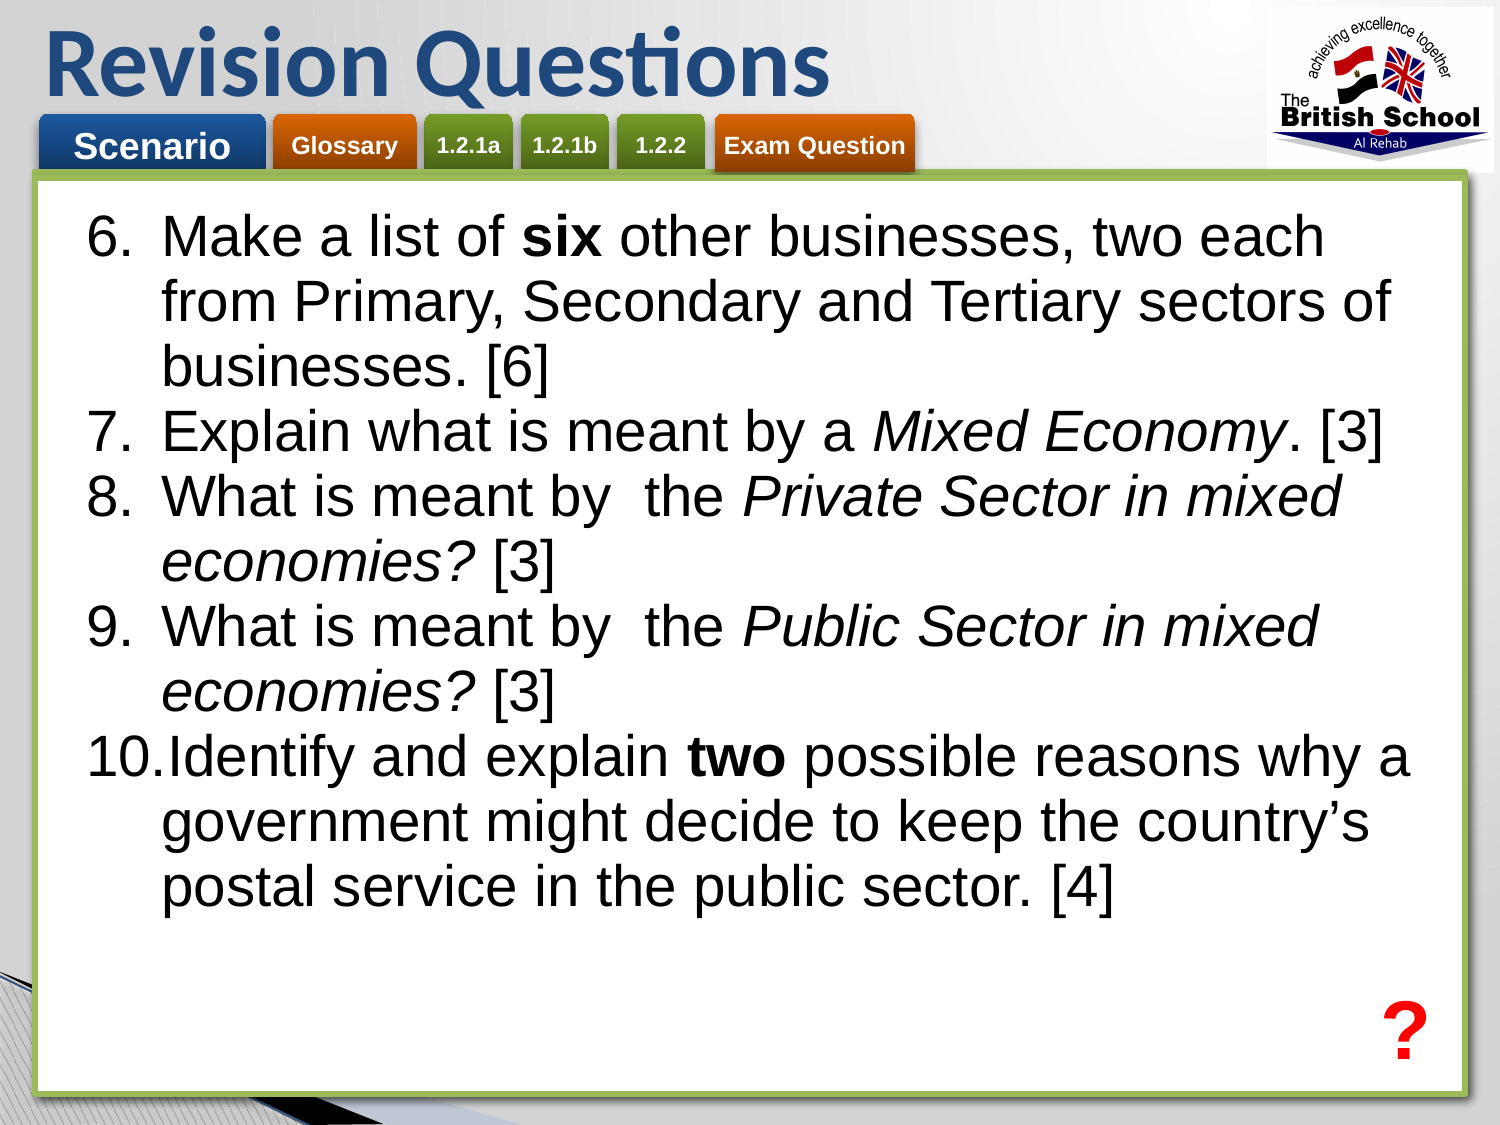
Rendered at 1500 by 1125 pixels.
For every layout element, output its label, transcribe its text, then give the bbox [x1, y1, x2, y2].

picture [281, 1114, 303, 1125]
picture [1267, 7, 1495, 173]
text_box ? [1364, 975, 1447, 1076]
text_box [35, 178, 1465, 1094]
title Revision Questions [29, 0, 1199, 118]
table_header Make a list of six other businesses, two each from Primary, Secondary and Tertiary sectors of businesses. [6] Explain what is meant by a Mixed Economy. [3] What is meant by the Private Sector in mixed economies? [3] What is meant by the Public Sector in mixed economies? [3] Identify and explain two possible reasons why a government might decide to keep the country’s postal service in the public sector. [4] [53, 196, 1447, 987]
